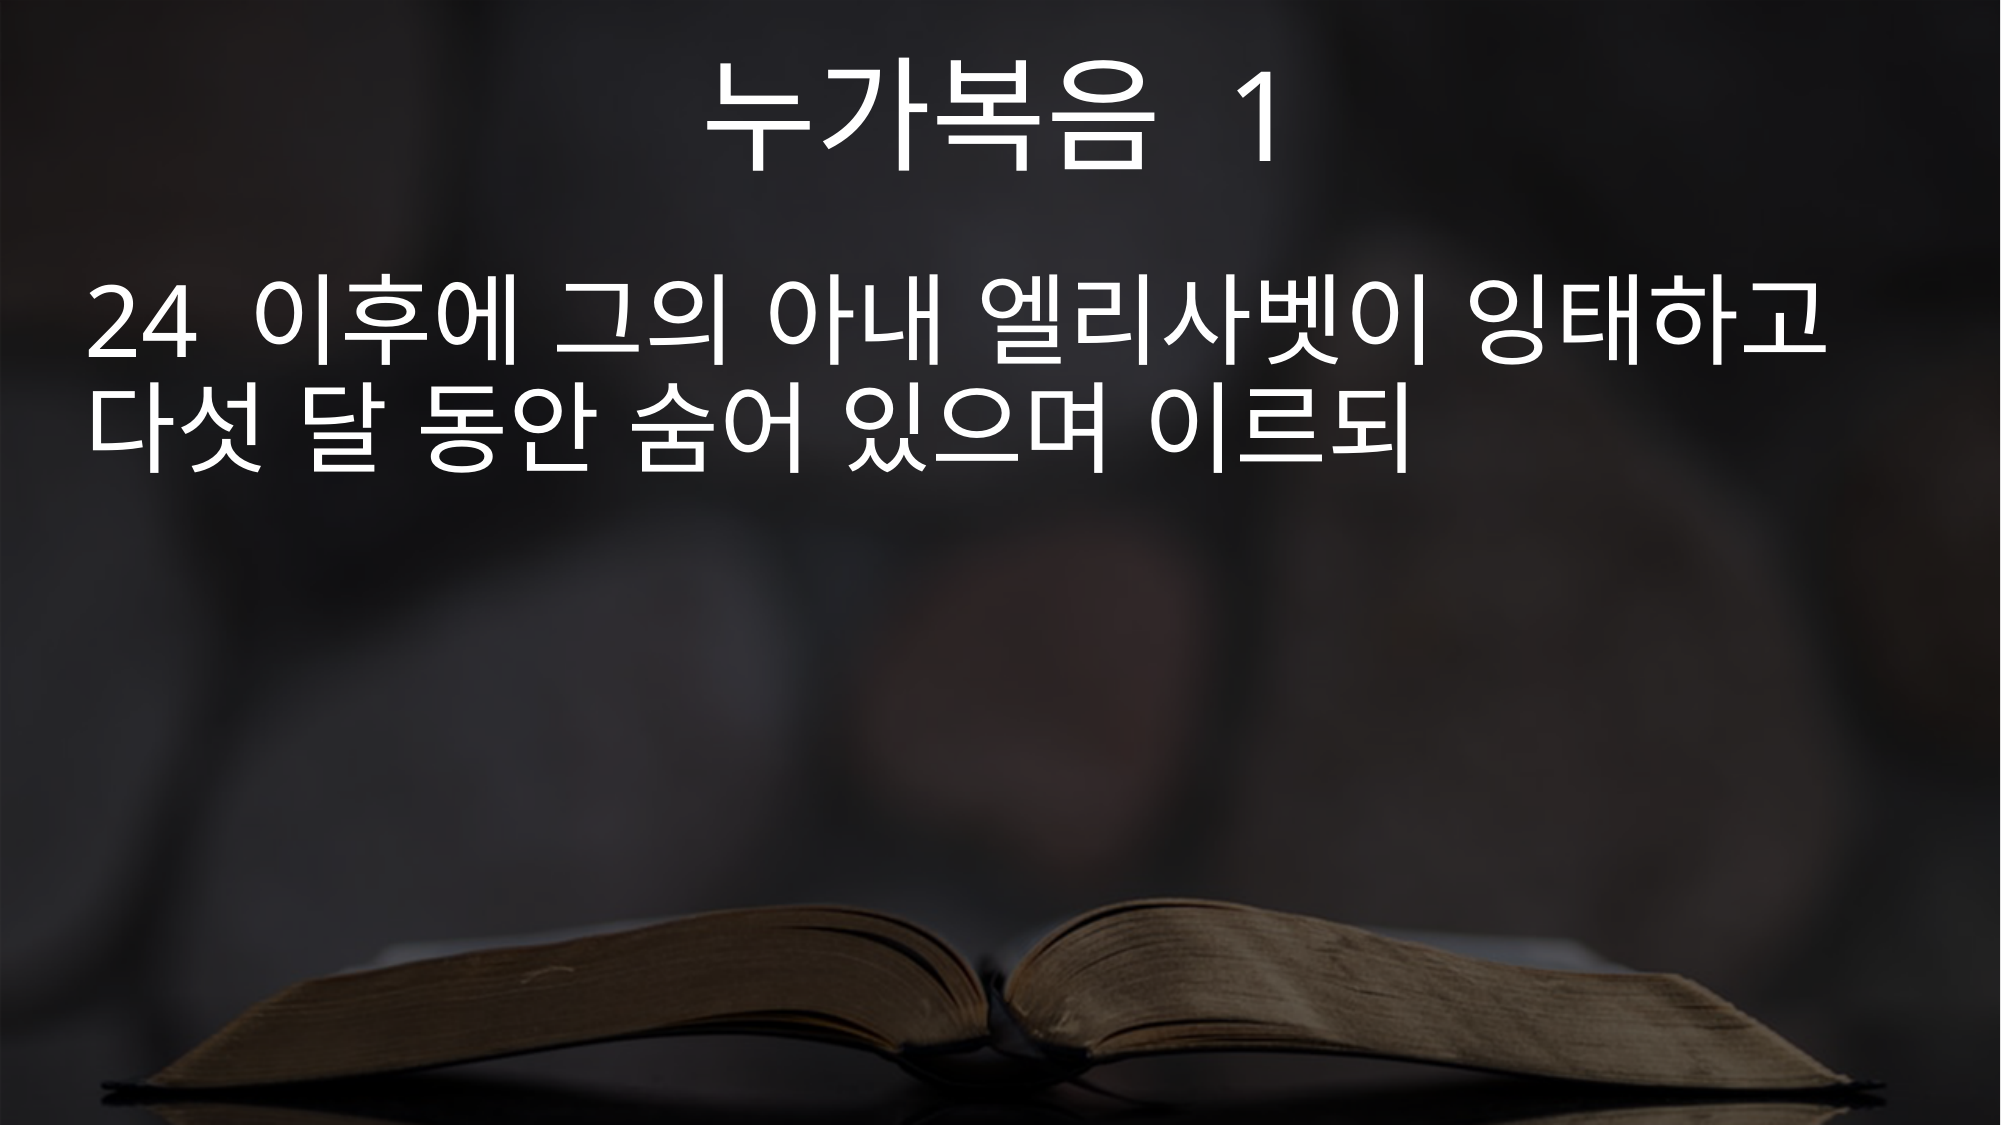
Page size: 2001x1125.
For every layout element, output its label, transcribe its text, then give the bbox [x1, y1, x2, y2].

list 24 이후에 그의 아내 엘리사벳이 잉태하고 다섯 달 동안 숨어 있으며 이르되 [69, 263, 1953, 423]
picture [0, 0, 2001, 1125]
footer 누가복음 1 [0, 32, 2000, 192]
